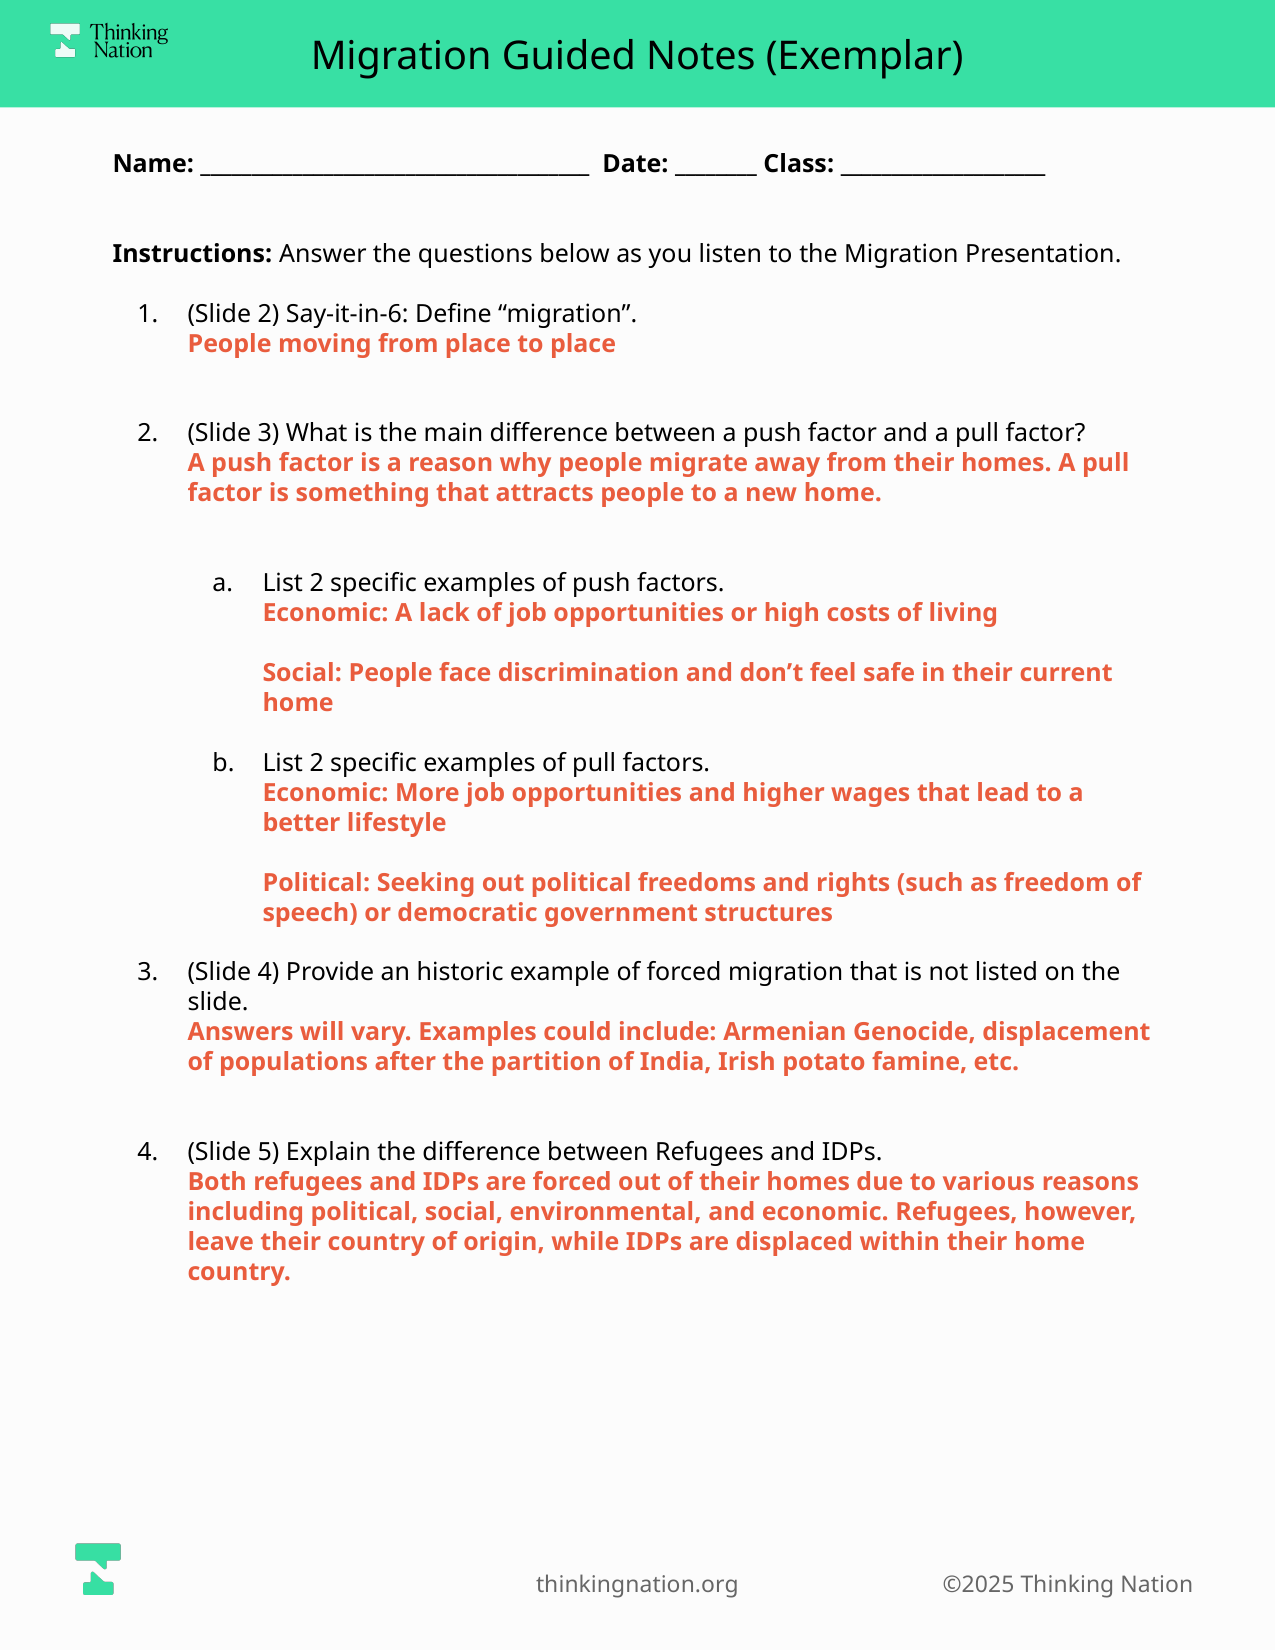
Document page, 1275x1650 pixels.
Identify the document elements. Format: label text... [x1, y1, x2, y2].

picture [36, 12, 172, 69]
text_box Name: ______________________________________ Date: ________ Class: ____________________ Instructions: Answer the questions below as you listen to the Migration Presentation. (Slide 2) Say-it-in-6: Define “migration”. People moving from place to place (Slide 3) What is the main difference between a push factor and a pull factor? A push factor is a reason why people migrate away from their homes. A pull factor is something that attracts people to a new home. List 2 specific examples of push factors. Economic: A lack of job opportunities or high costs of living Social: People face discrimination and don’t feel safe in their current home List 2 specific examples of pull factors. Economic: More job opportunities and higher wages that lead to a better lifestyle Political: Seeking out political freedoms and rights (such as freedom of speech) or democratic government structures (Slide 4) Provide an historic example of forced migration that is not listed on the slide. Answers will vary. Examples could include: Armenian Genocide, displacement of populations after the partition of India, Irish potato famine, etc. (Slide 5) Explain the difference between Refugees and IDPs. Both refugees and IDPs are forced out of their homes due to various reasons including political, social, environmental, and economic. Refugees, however, leave their country of origin, while IDPs are displaced within their home country. [97, 132, 1178, 1301]
text_box thinkingnation.org [486, 1553, 789, 1605]
text_box Migration Guided Notes (Exemplar) [0, 0, 1275, 108]
text_box ©2025 Thinking Nation [907, 1553, 1210, 1605]
picture [62, 1533, 134, 1605]
